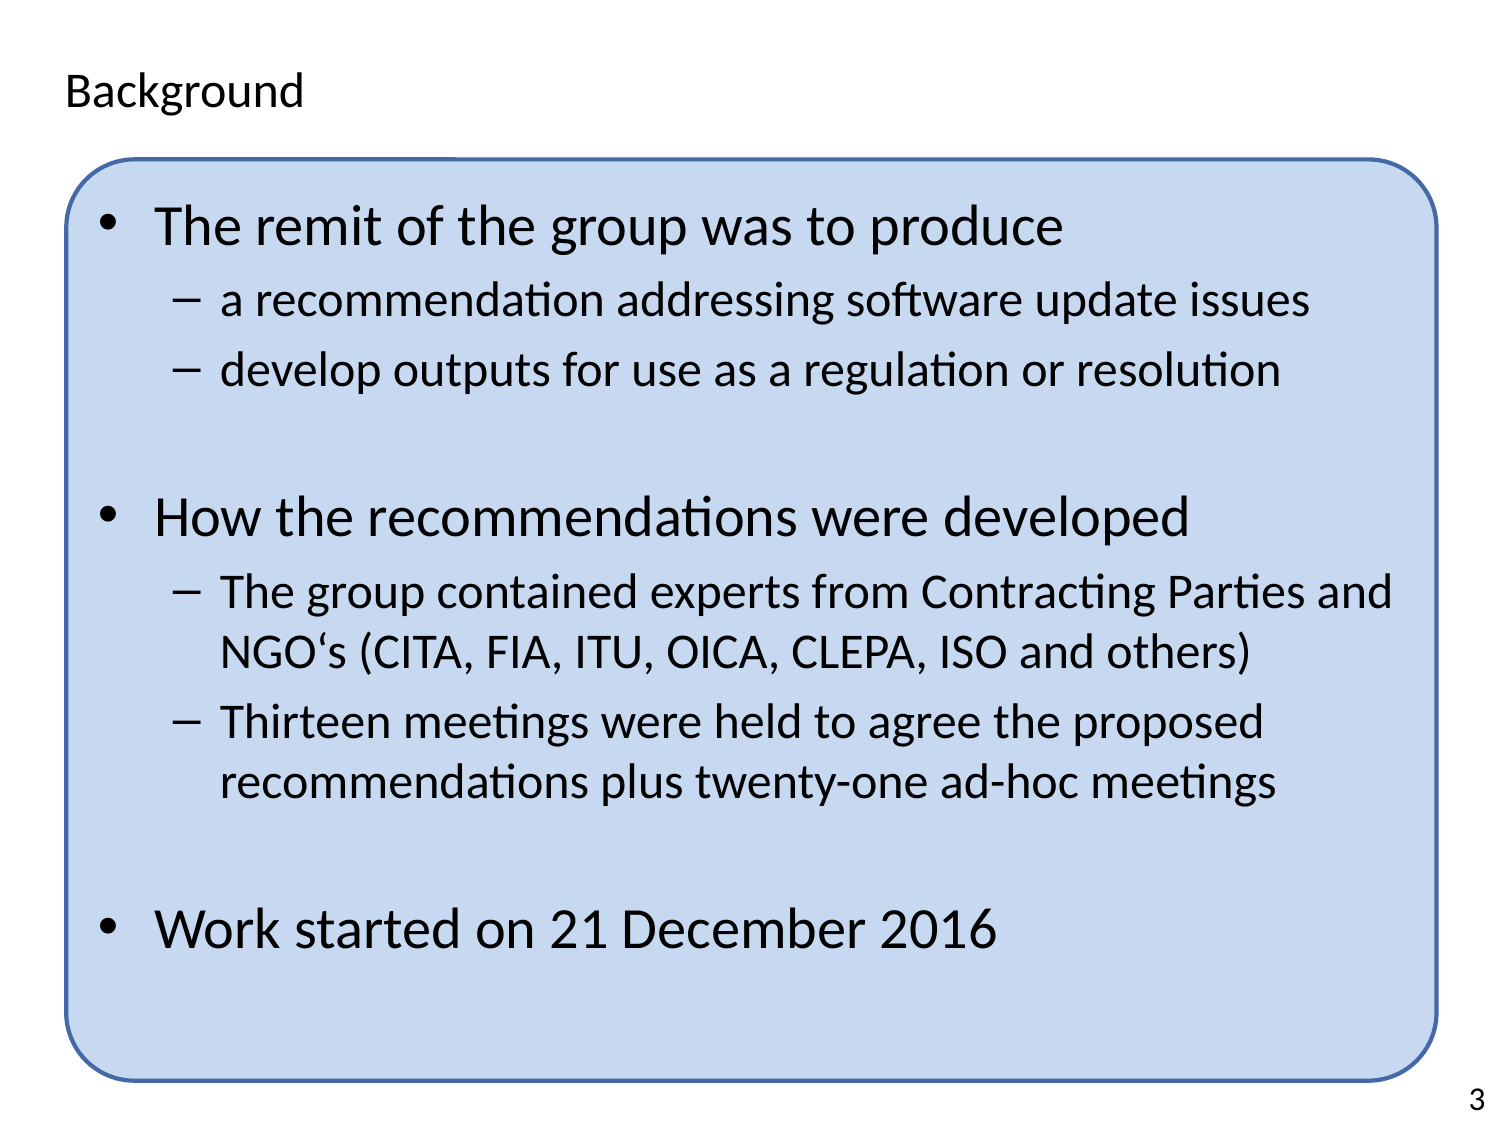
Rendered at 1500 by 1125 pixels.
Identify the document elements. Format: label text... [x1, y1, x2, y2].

text_box The remit of the group was to produce a recommendation addressing software update issues develop outputs for use as a regulation or resolution How the recommendations were developed The group contained experts from Contracting Parties and NGO‘s (CITA, FIA, ITU, OICA, CLEPA, ISO and others) Thirteen meetings were held to agree the proposed recommendations plus twenty-one ad-hoc meetings Work started on 21 December 2016 [64, 157, 1439, 1083]
text_box Background [50, 49, 1425, 125]
